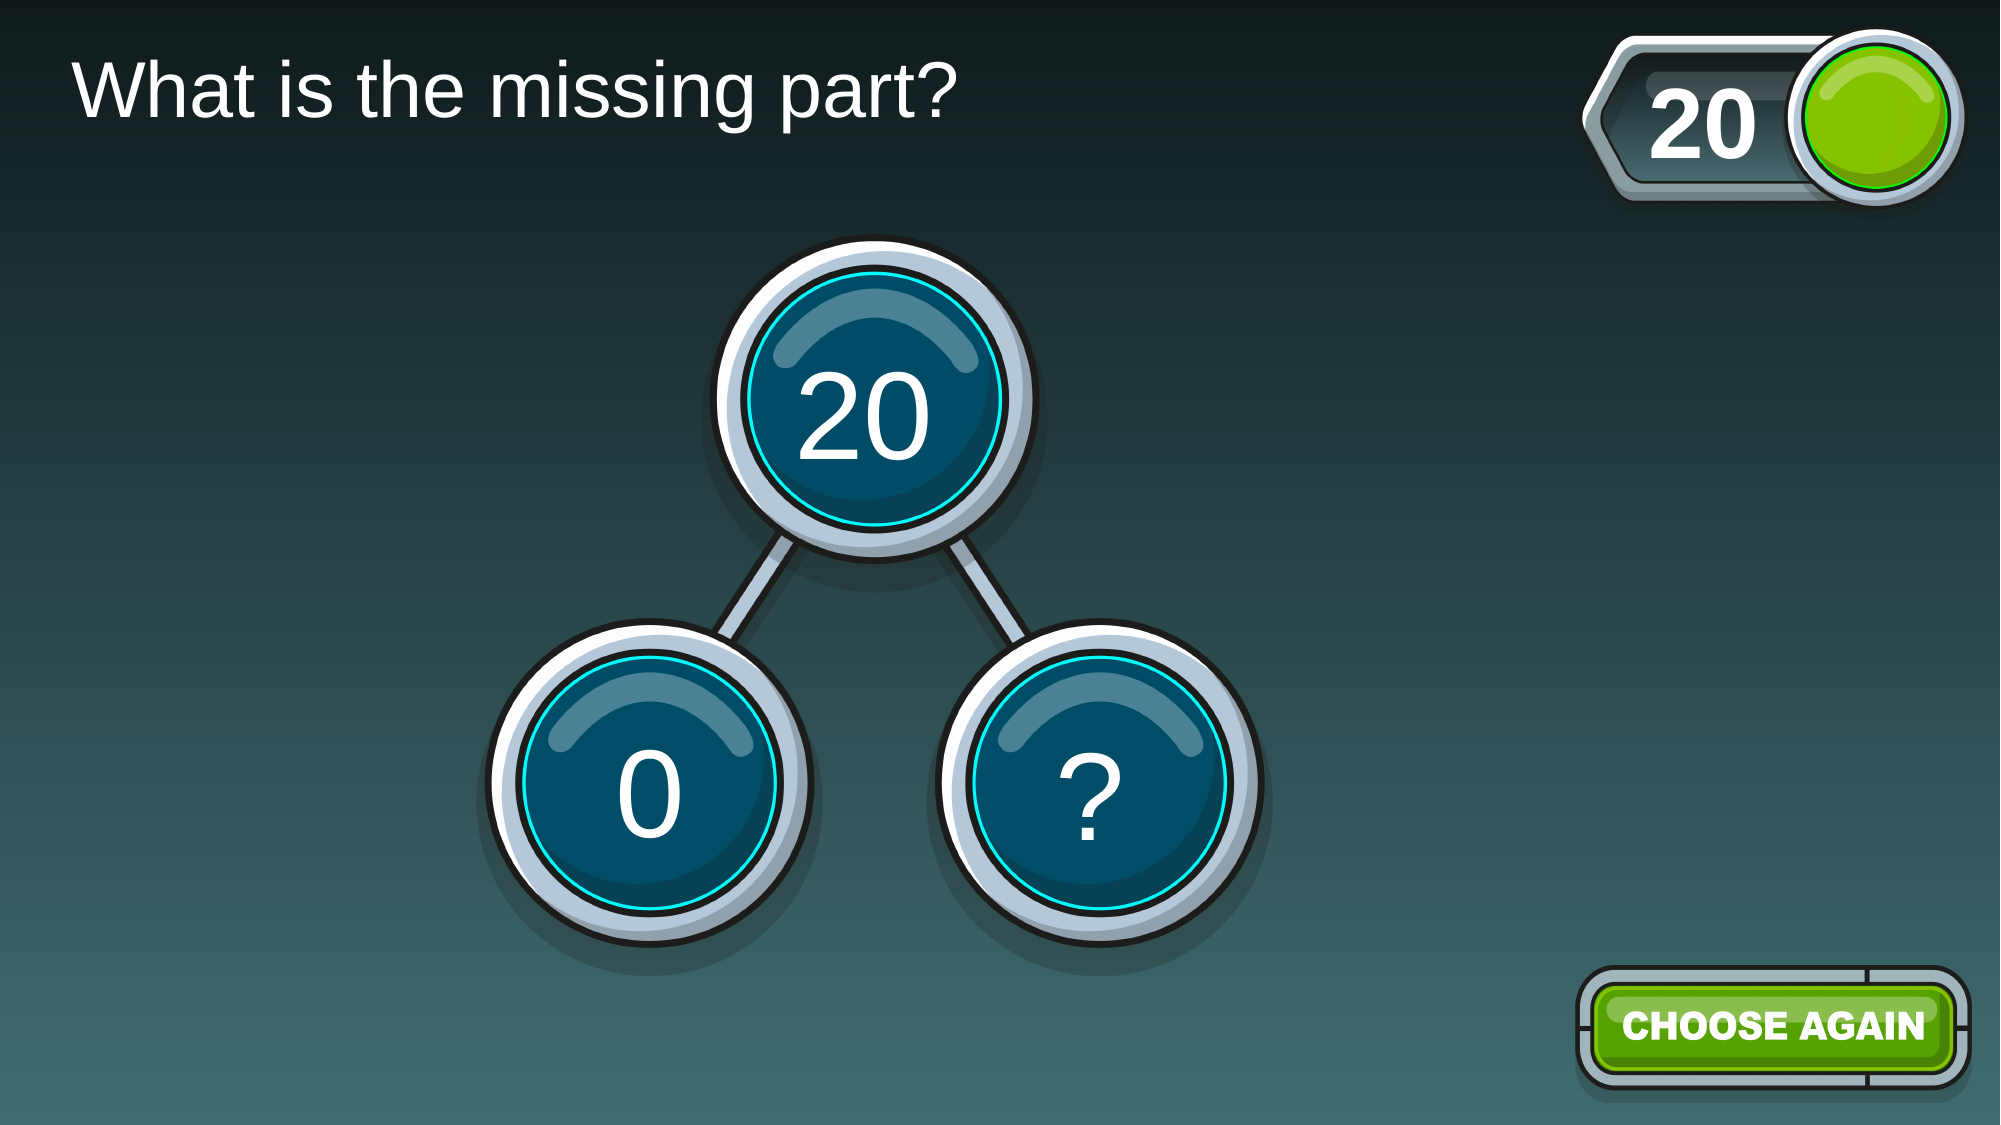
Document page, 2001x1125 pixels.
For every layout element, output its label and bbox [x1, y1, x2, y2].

picture [1575, 965, 1972, 1104]
text_box [56, 30, 1211, 168]
picture [1575, 25, 1971, 221]
picture [475, 234, 1273, 976]
